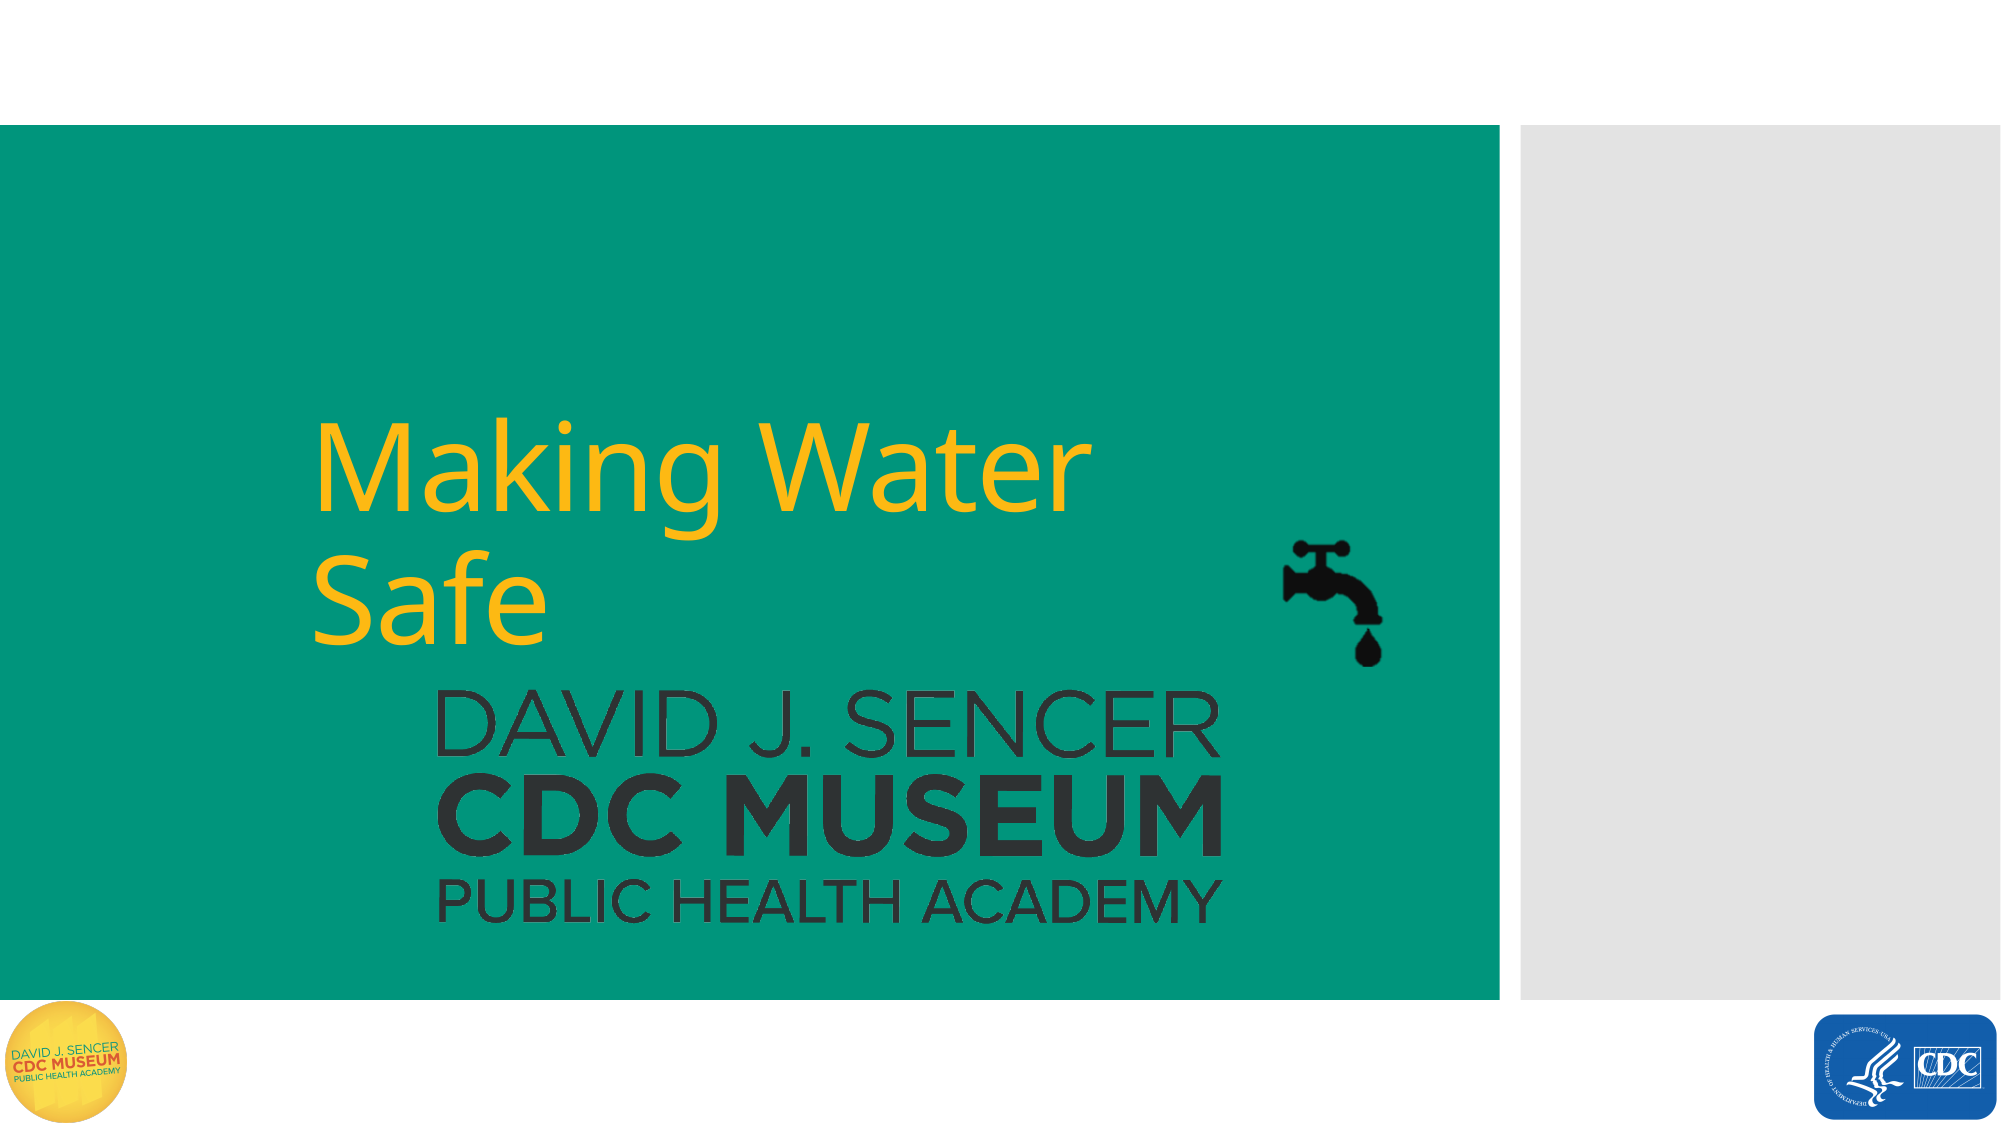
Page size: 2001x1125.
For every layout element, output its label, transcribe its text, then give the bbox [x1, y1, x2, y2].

picture [1801, 1006, 2000, 1125]
picture [4, 1001, 127, 1123]
picture [1255, 520, 1416, 679]
picture [421, 664, 1238, 948]
text_box [0, 1000, 1995, 1125]
title Making Water Safe [295, 213, 1256, 679]
